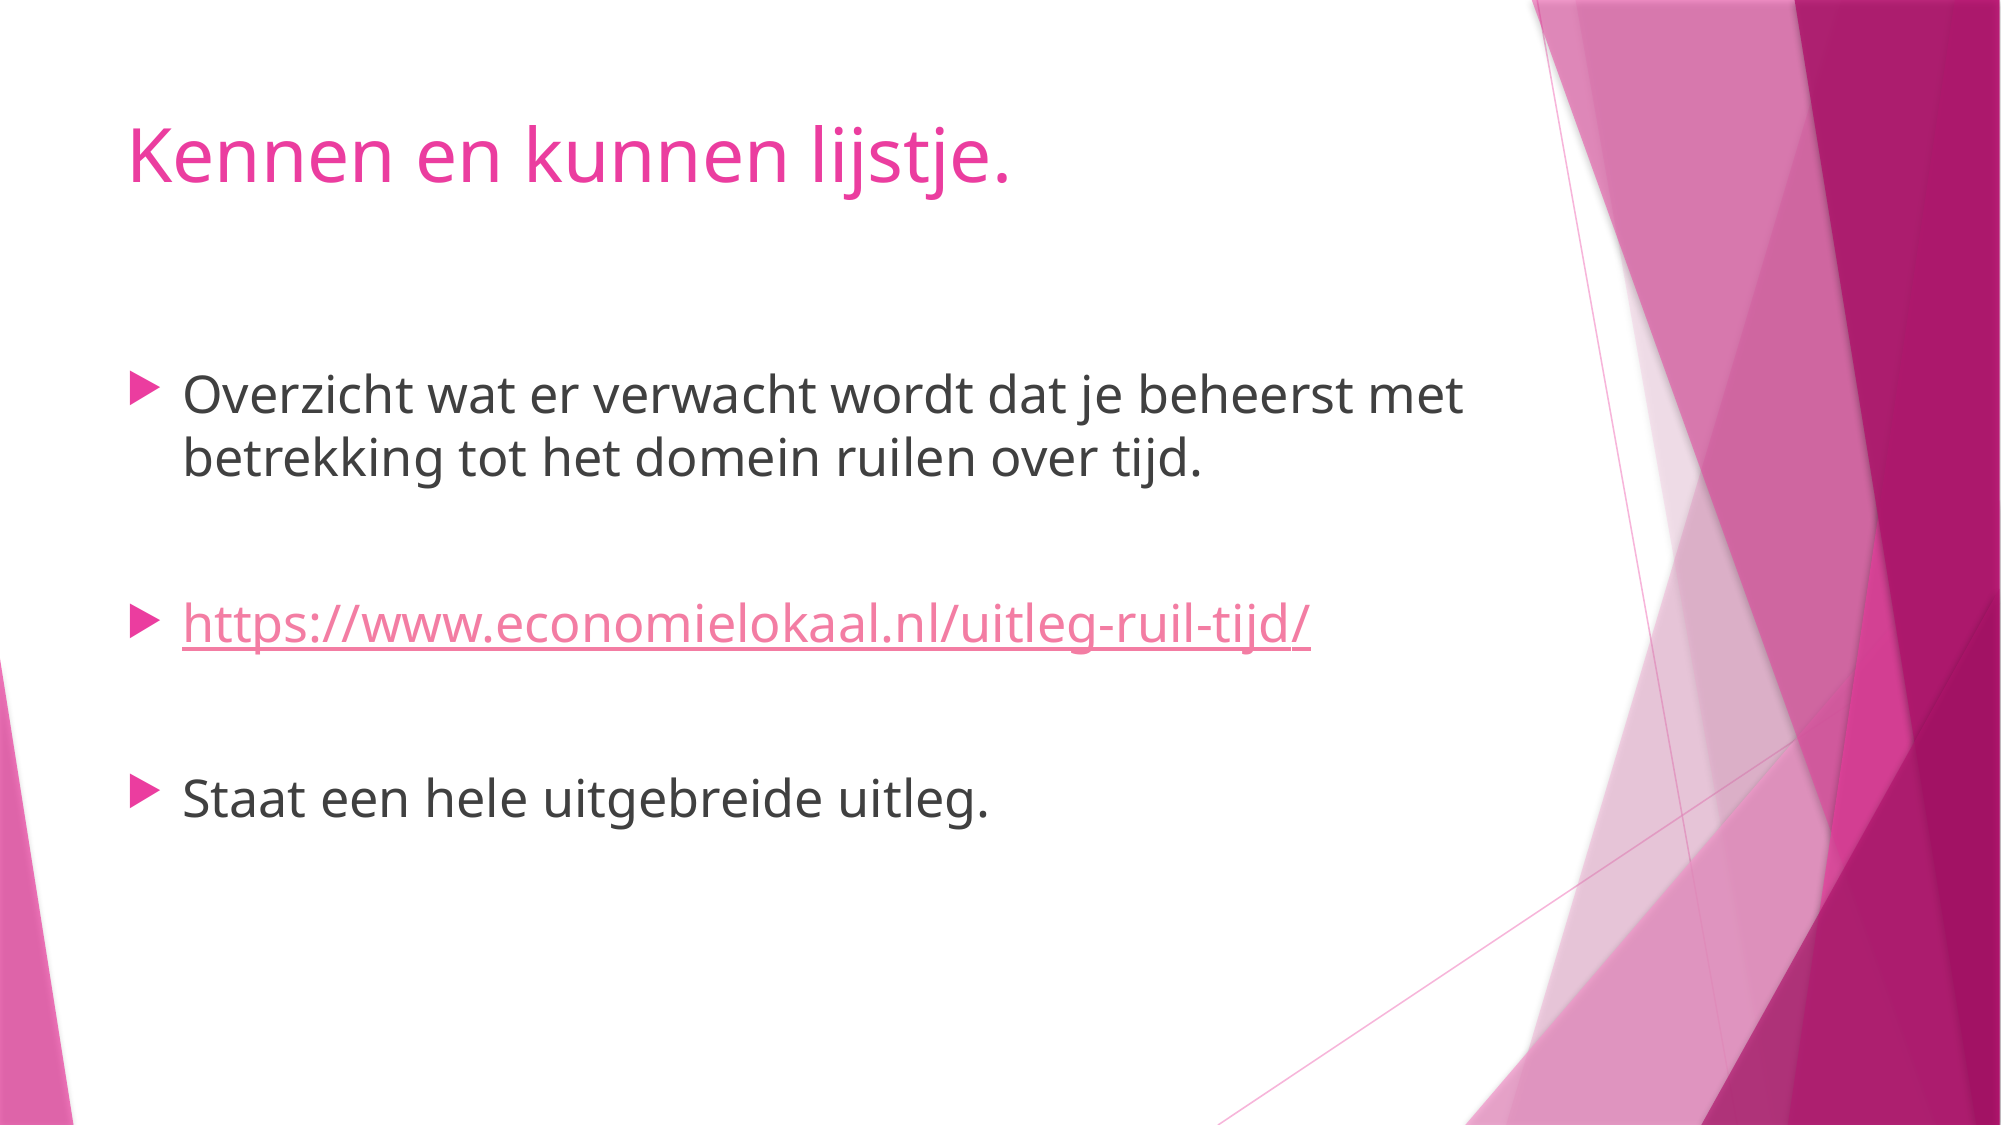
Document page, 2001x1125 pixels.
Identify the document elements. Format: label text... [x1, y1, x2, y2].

list Overzicht wat er verwacht wordt dat je beheerst met betrekking tot het domein ruilen over tijd. https://www.economielokaal.nl/uitleg-ruil-tijd/ Staat een hele uitgebreide uitleg. [111, 354, 1522, 992]
title Kennen en kunnen lijstje. [111, 99, 1522, 317]
